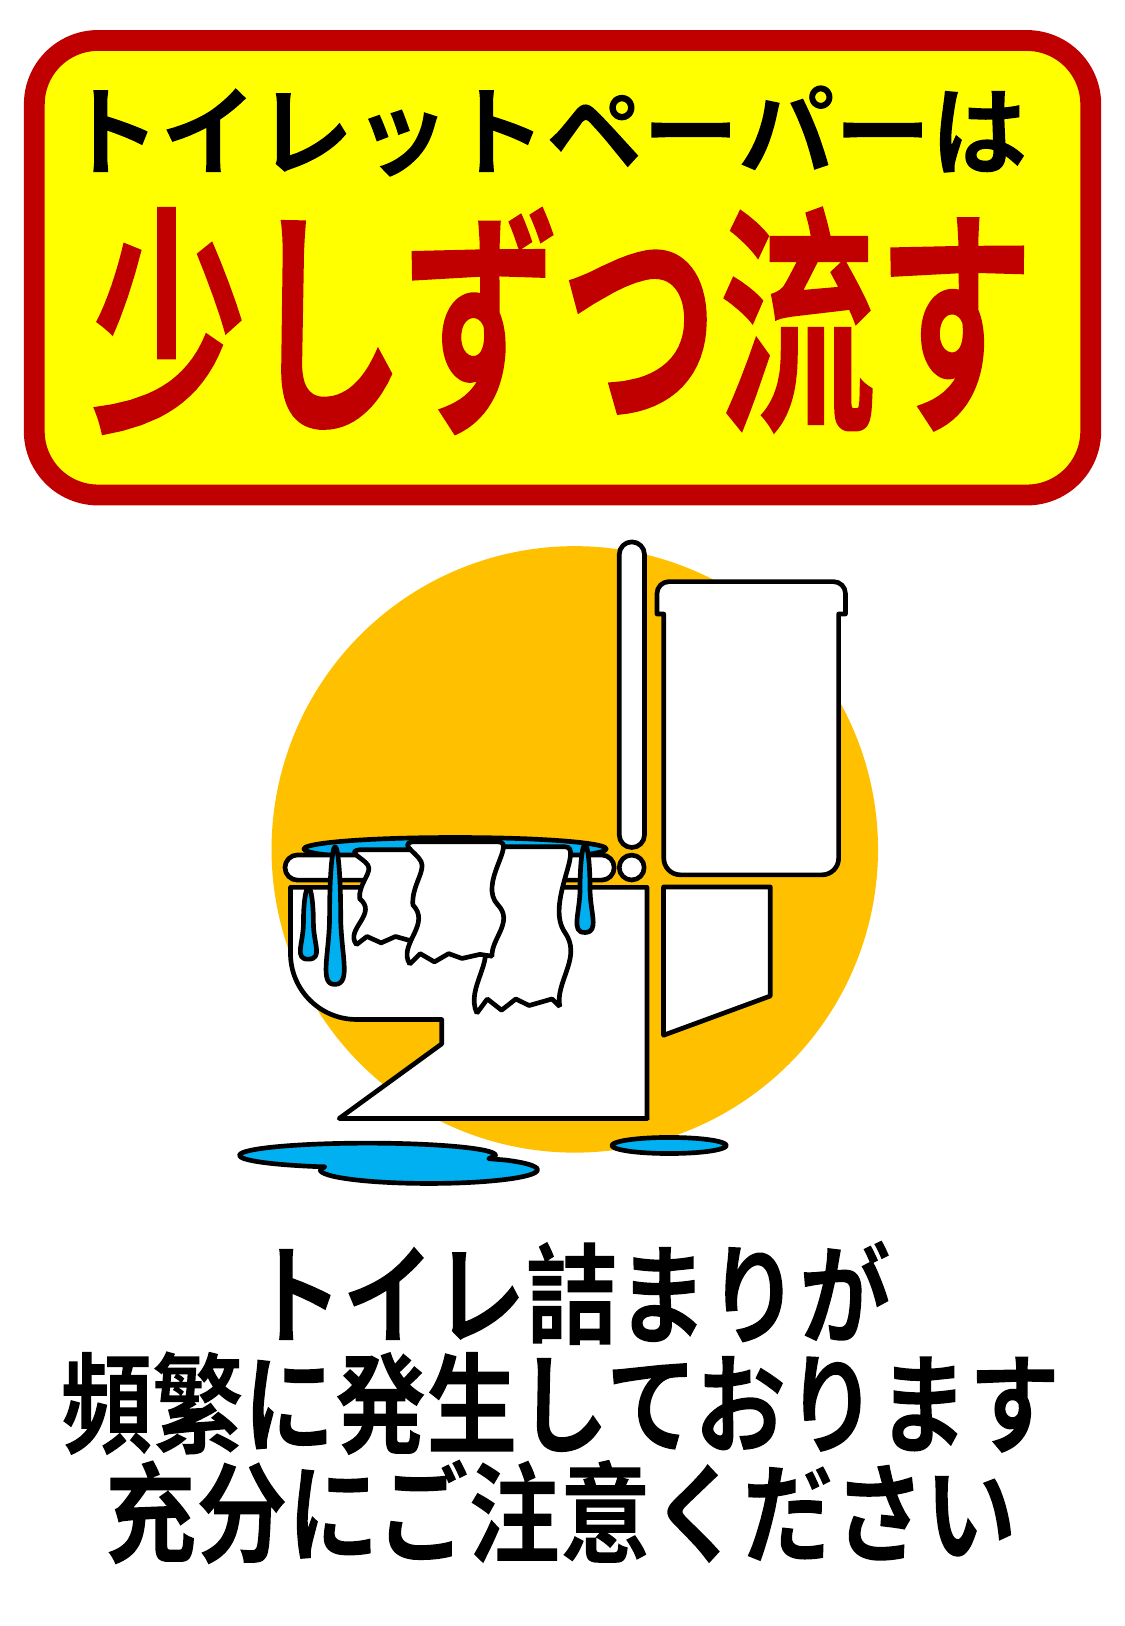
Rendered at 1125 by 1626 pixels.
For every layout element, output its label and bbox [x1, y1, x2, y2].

text_box [239, 541, 879, 1184]
text_box [32, 38, 1093, 498]
